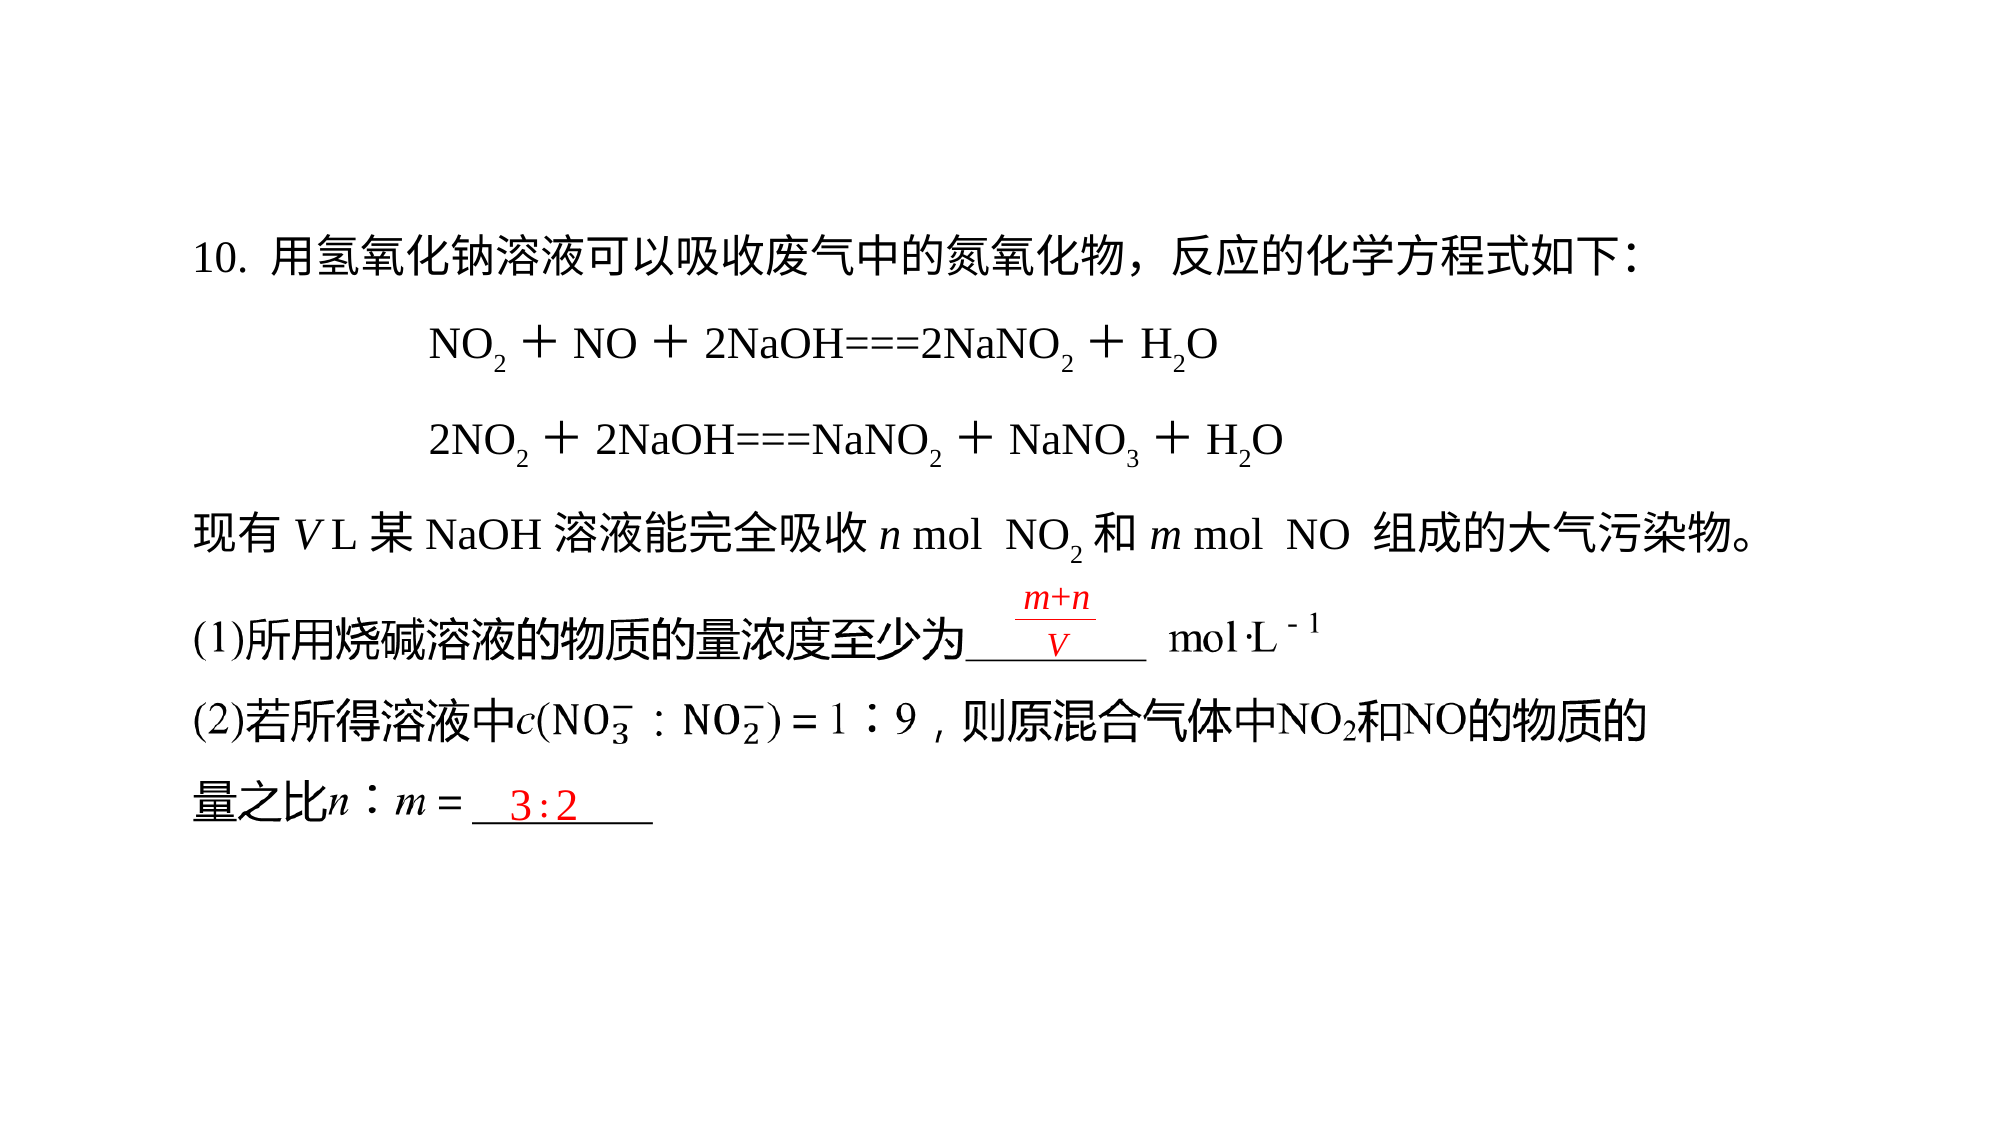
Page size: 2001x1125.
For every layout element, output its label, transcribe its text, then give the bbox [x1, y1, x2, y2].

text_box 10. 用氢氧化钠溶液可以吸收废气中的氮氧化物，反应的化学方程式如下： NO2＋NO＋2NaOH===2NaNO2＋H2O 2NO2＋2NaOH===NaNO2＋NaNO3＋H2O 现有V L某NaOH溶液能完全吸收n mol NO2和m mol NO 组成的大气污染物。 [178, 194, 1811, 576]
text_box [1008, 564, 1106, 672]
text_box 3∶2 [496, 752, 723, 836]
text_box [178, 576, 1663, 837]
